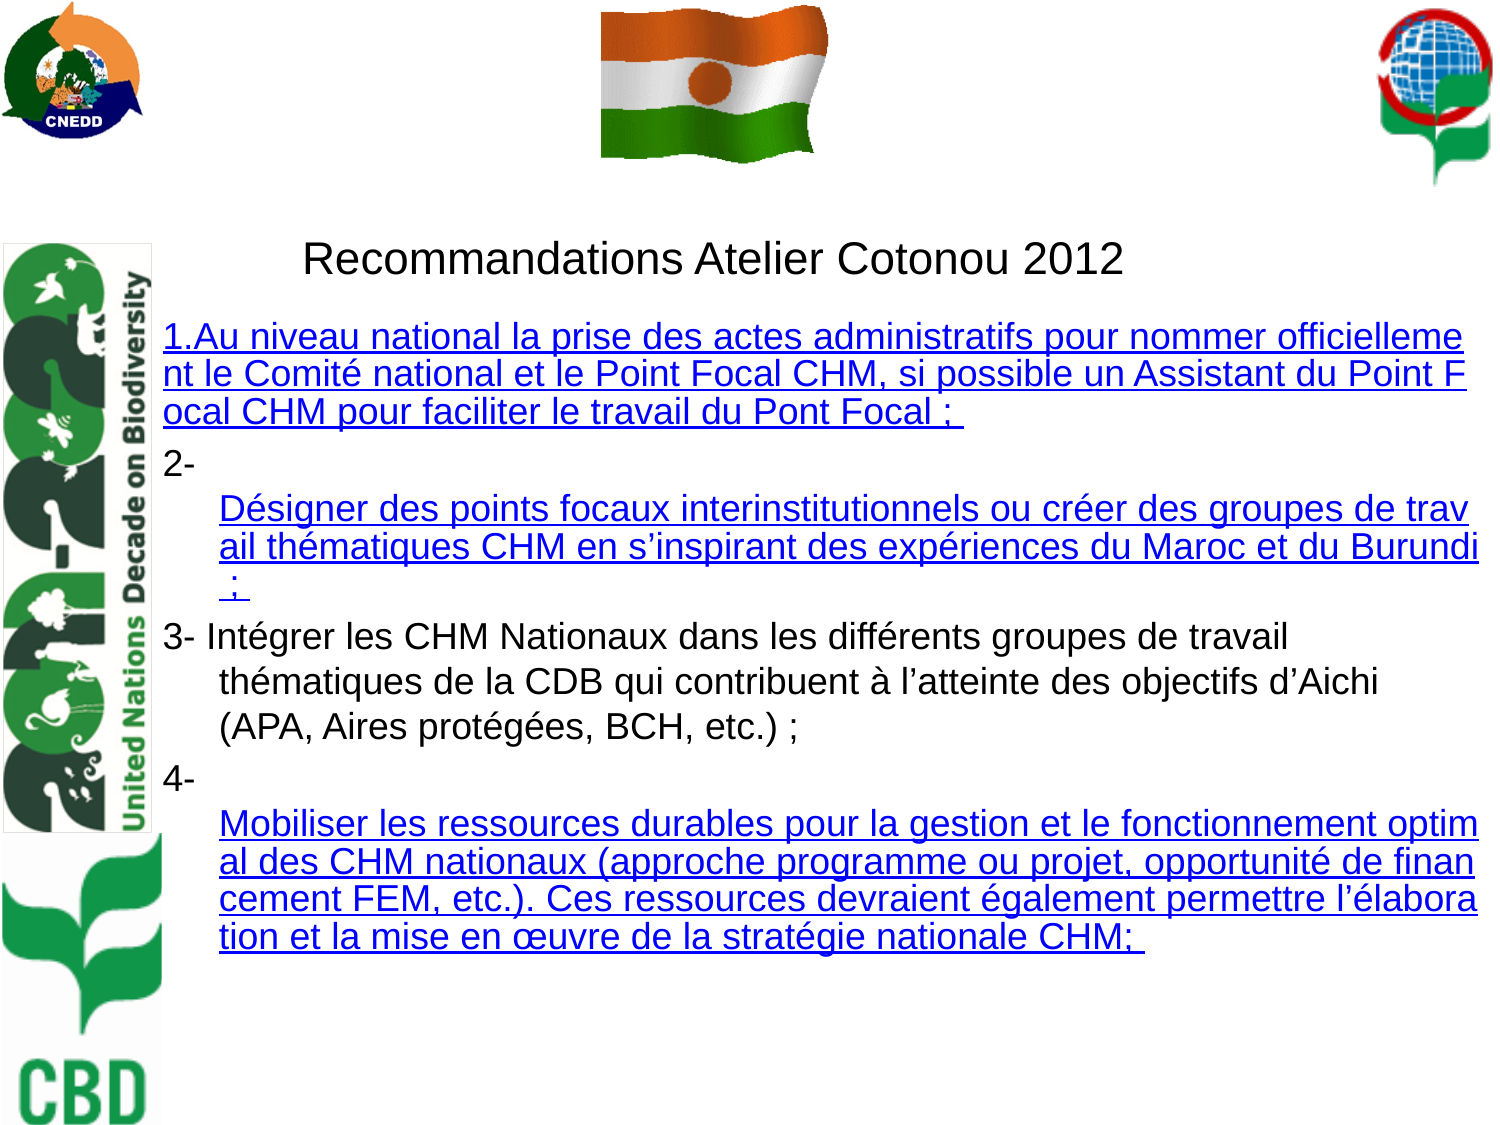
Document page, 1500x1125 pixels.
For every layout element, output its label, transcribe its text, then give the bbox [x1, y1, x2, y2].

picture [1375, 6, 1495, 187]
list 1.Au niveau national la prise des actes administratifs pour nommer officiellement le Comité national et le Point Focal CHM, si possible un Assistant du Point Focal CHM pour faciliter le travail du Pont Focal ; 2- Désigner des points focaux interinstitutionnels ou créer des groupes de travail thématiques CHM en s’inspirant des expériences du Maroc et du Burundi ; 3- Intégrer les CHM Nationaux dans les différents groupes de travail thématiques de la CDB qui contribuent à l’atteinte des objectifs d’Aichi (APA, Aires protégées, BCH, etc.) ; 4- Mobiliser les ressources durables pour la gestion et le fonctionnement optimal des CHM nationaux (approche programme ou projet, opportunité de financement FEM, etc.). Ces ressources devraient également permettre l’élaboration et la mise en œuvre de la stratégie nationale CHM; [158, 304, 1498, 1047]
picture [0, 0, 145, 141]
title Recommandations Atelier Cotonou 2012 [216, 162, 1211, 304]
picture [1, 242, 162, 1125]
picture [594, 0, 833, 172]
